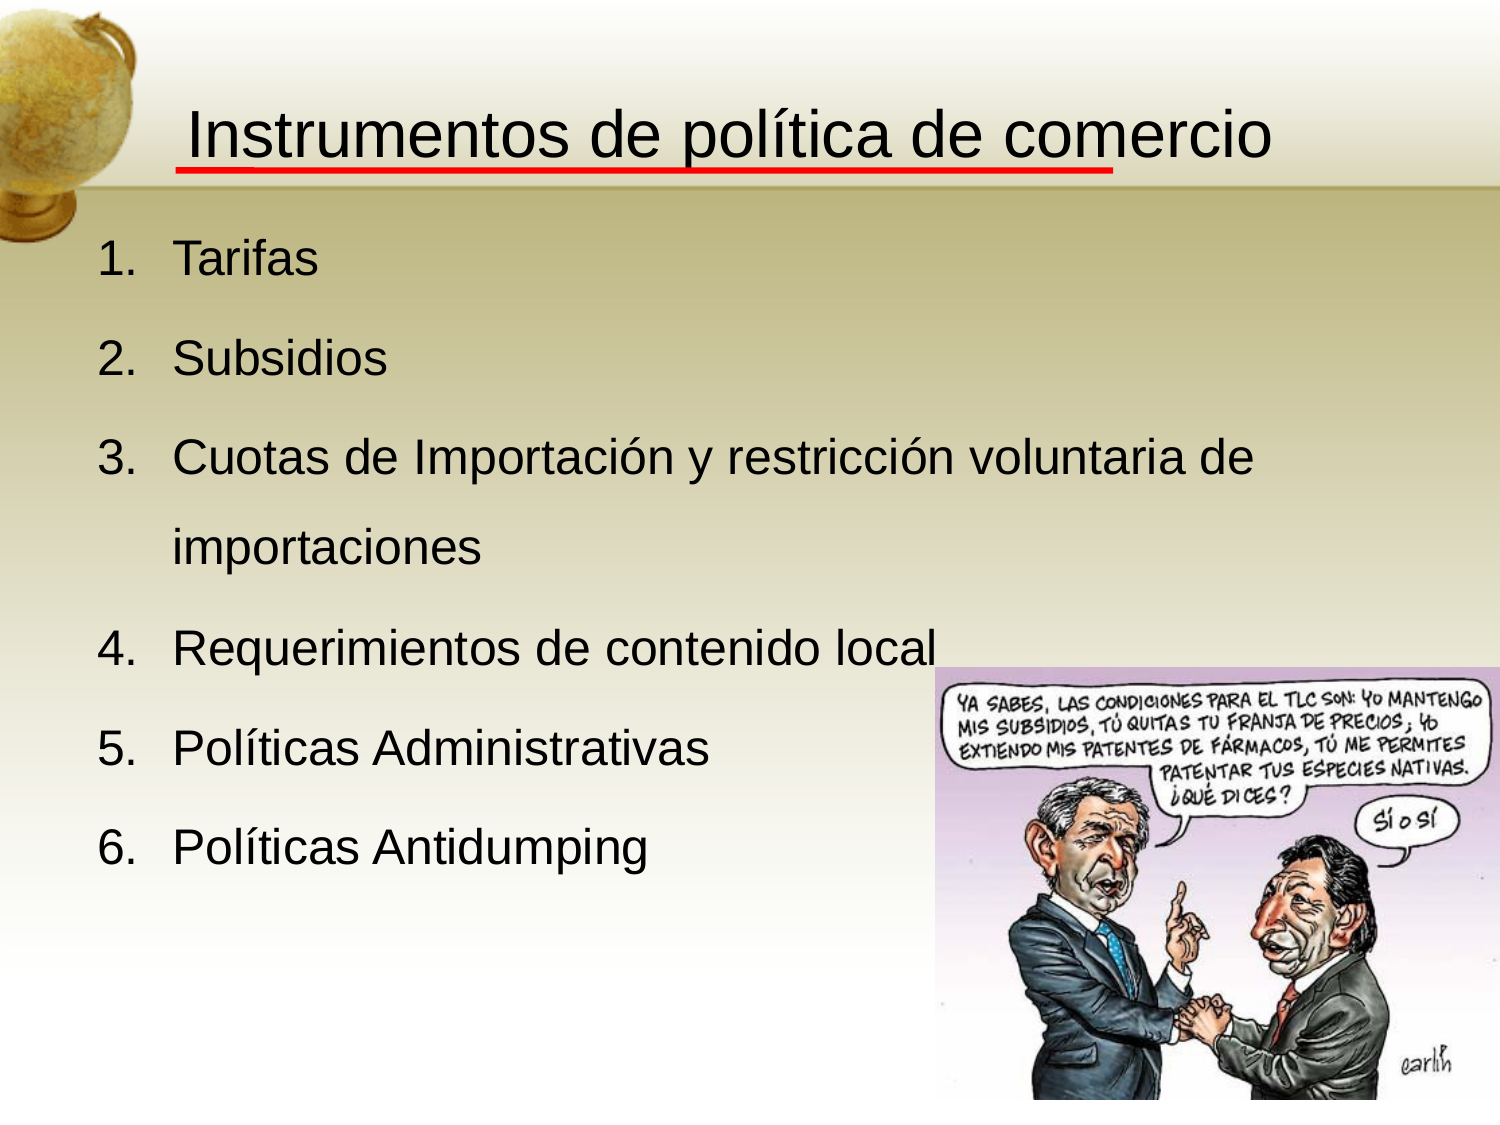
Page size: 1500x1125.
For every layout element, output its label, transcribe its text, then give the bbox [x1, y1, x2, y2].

list Tarifas Subsidios Cuotas de Importación y restricción voluntaria de importaciones Requerimientos de contenido local Políticas Administrativas Políticas Antidumping [81, 187, 1407, 1091]
title Instrumentos de política de comercio [170, 36, 1436, 179]
picture [0, 0, 1500, 1125]
